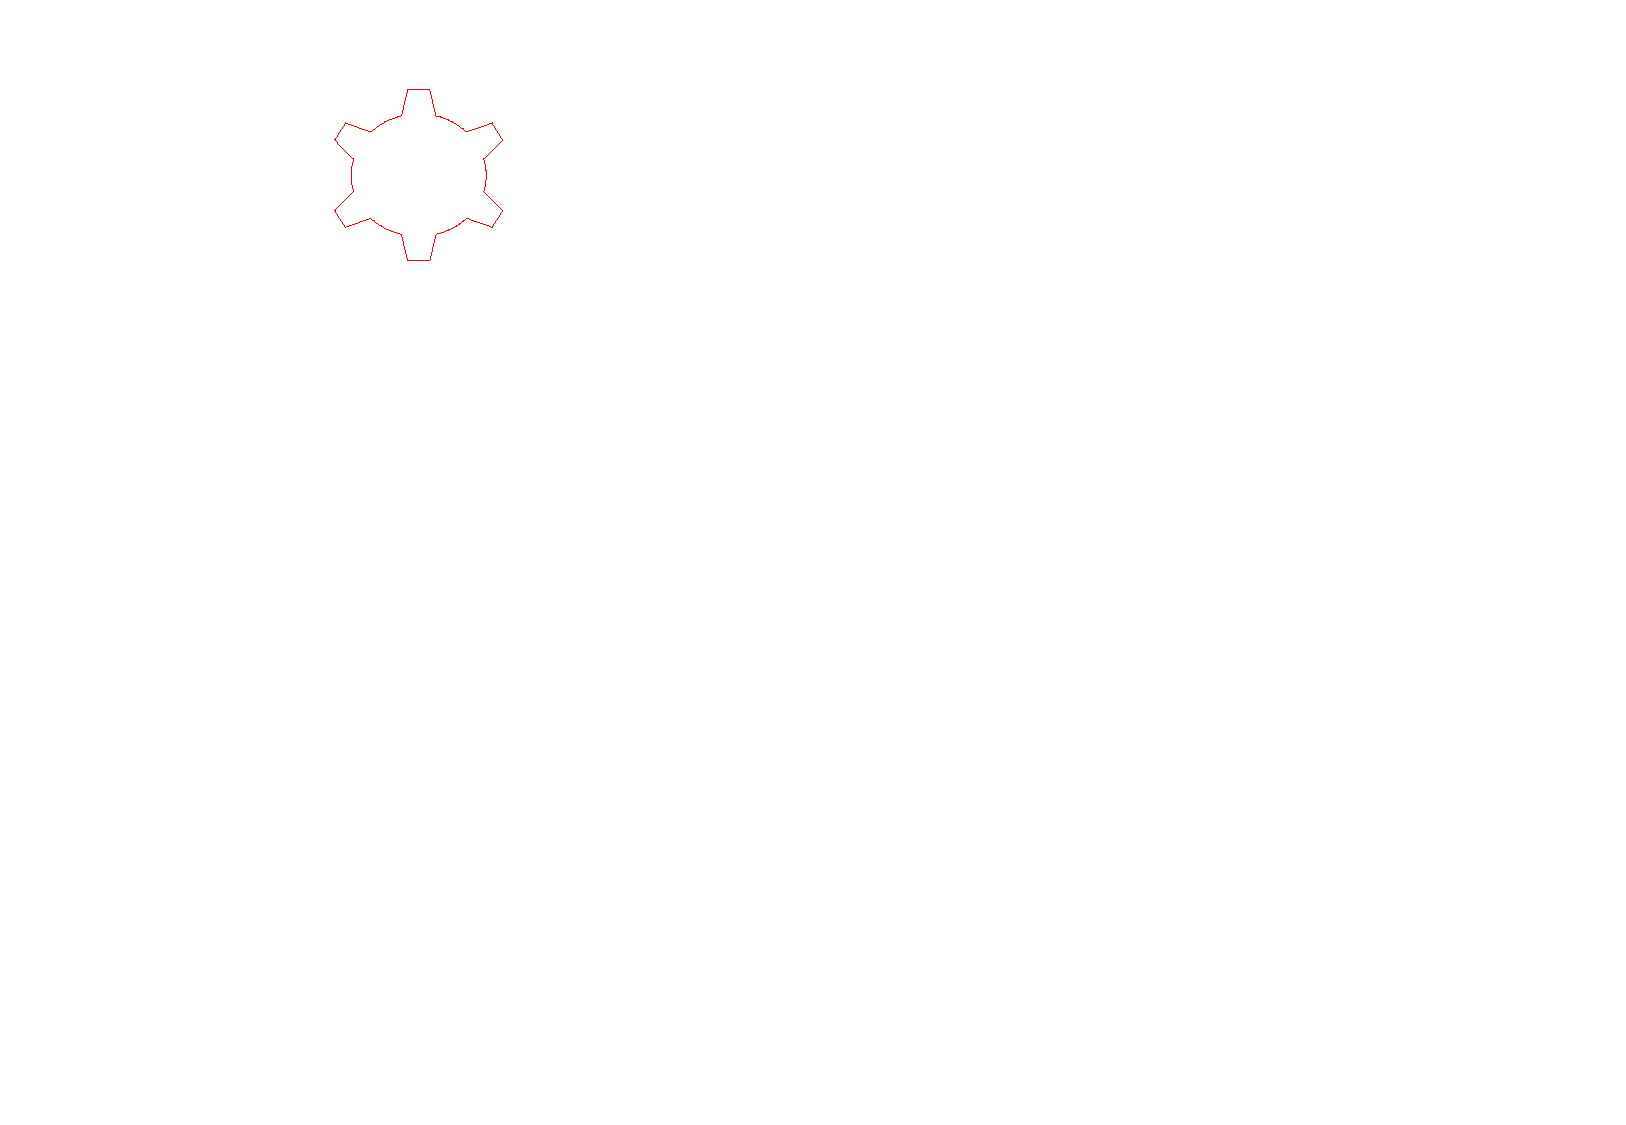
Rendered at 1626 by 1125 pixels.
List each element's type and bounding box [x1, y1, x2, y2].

text_box [334, 89, 503, 261]
